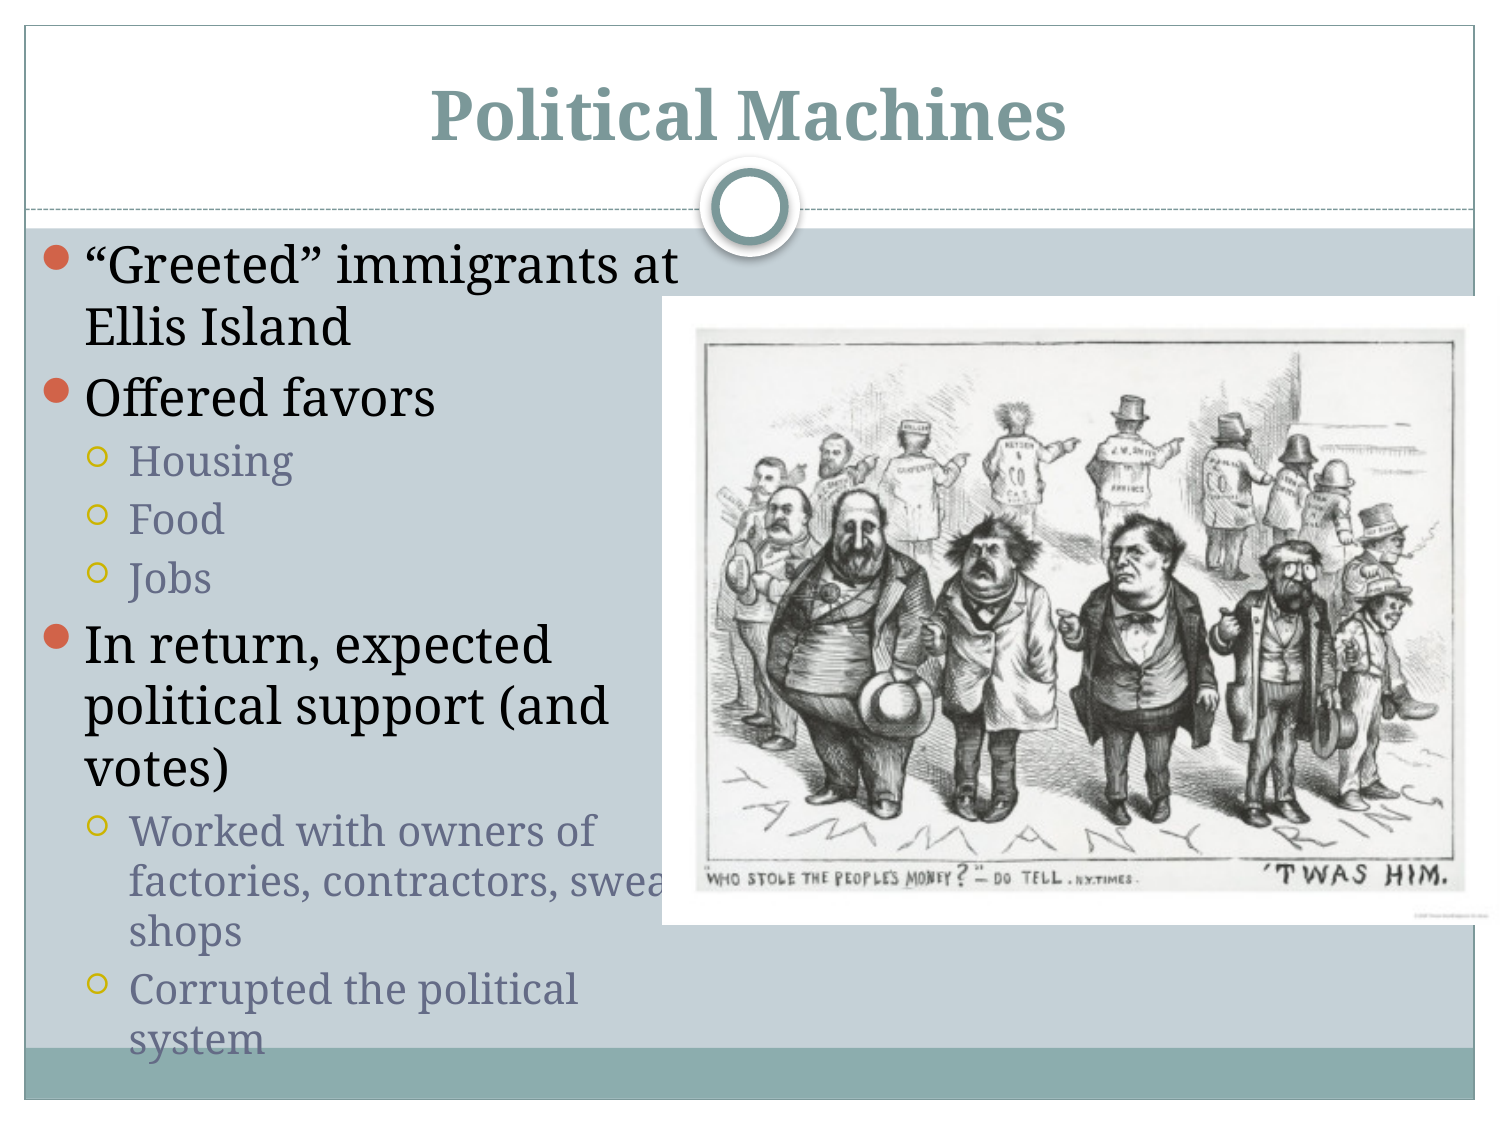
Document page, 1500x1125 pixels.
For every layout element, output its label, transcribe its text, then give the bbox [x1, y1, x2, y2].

list “Greeted” immigrants at Ellis Island Offered favors Housing Food Jobs In return, expected political support (and votes) Worked with owners of factories, contractors, sweat shops Corrupted the political system [25, 224, 725, 1075]
title Political Machines [49, 37, 1450, 162]
picture [662, 296, 1500, 926]
